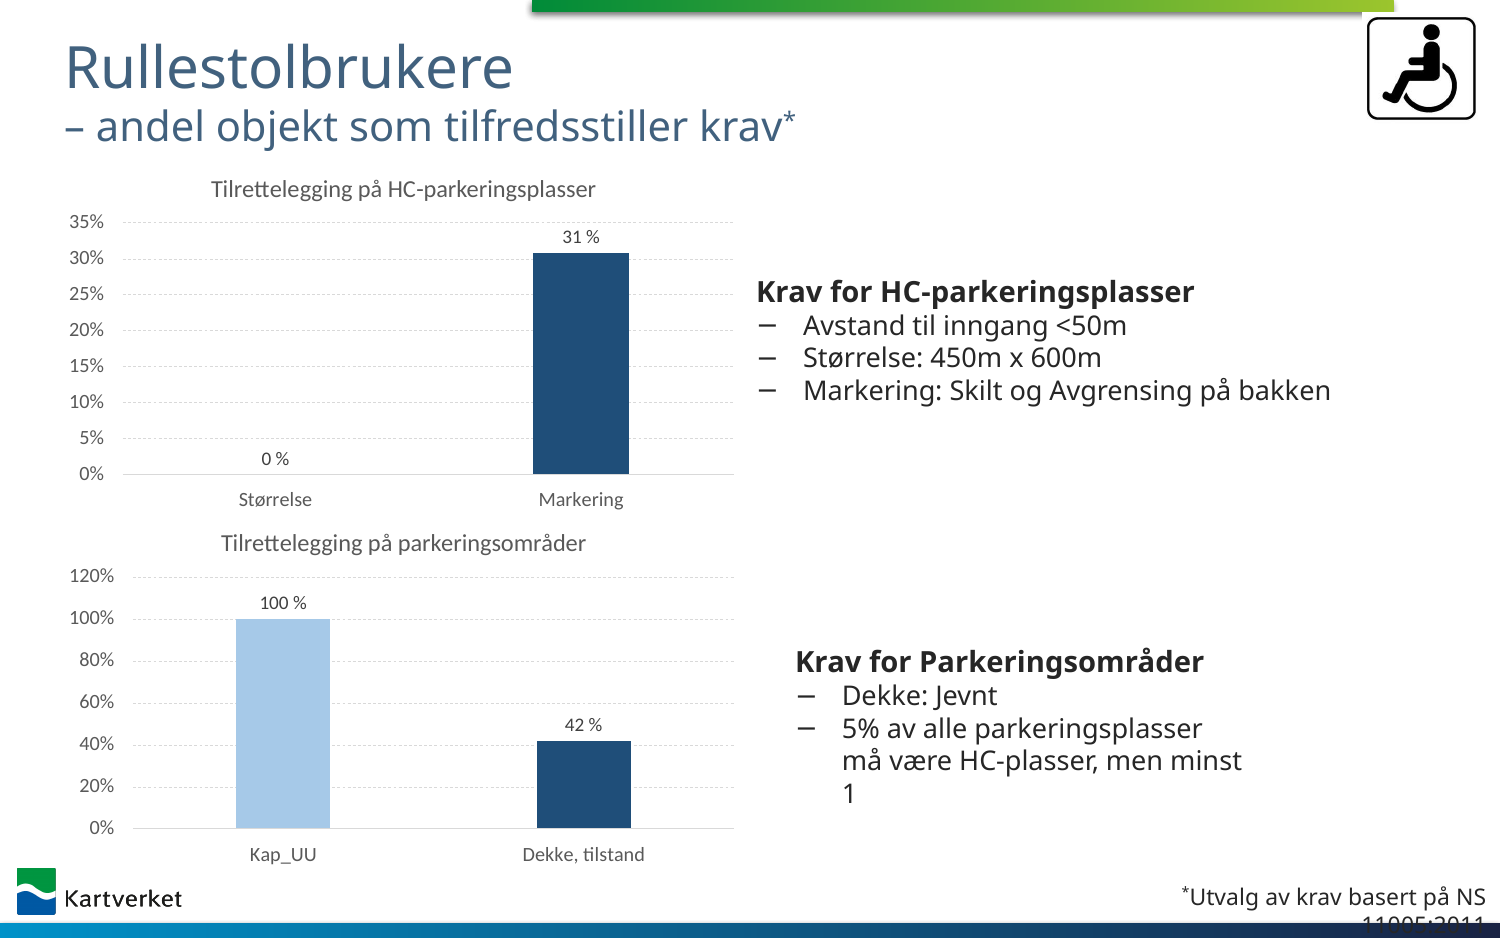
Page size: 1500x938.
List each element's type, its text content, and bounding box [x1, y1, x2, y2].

picture [1362, 12, 1481, 126]
text_box *Utvalg av krav basert på NS 11005:2011 [1068, 873, 1500, 938]
text_box Krav for HC-parkeringsplasser Avstand til inngang <50m Størrelse: 450m x 600m Markering: Skilt og Avgrensing på bakken [750, 265, 1346, 413]
text_box Krav for Parkeringsområder Dekke: Jevnt 5% av alle parkeringsplasser må være HC-plasser, men minst 1 [780, 636, 1261, 816]
picture [62, 520, 746, 874]
text_box Rullestolbrukere – andel objekt som tilfredsstiller krav* [49, 25, 1431, 158]
picture [62, 166, 746, 519]
